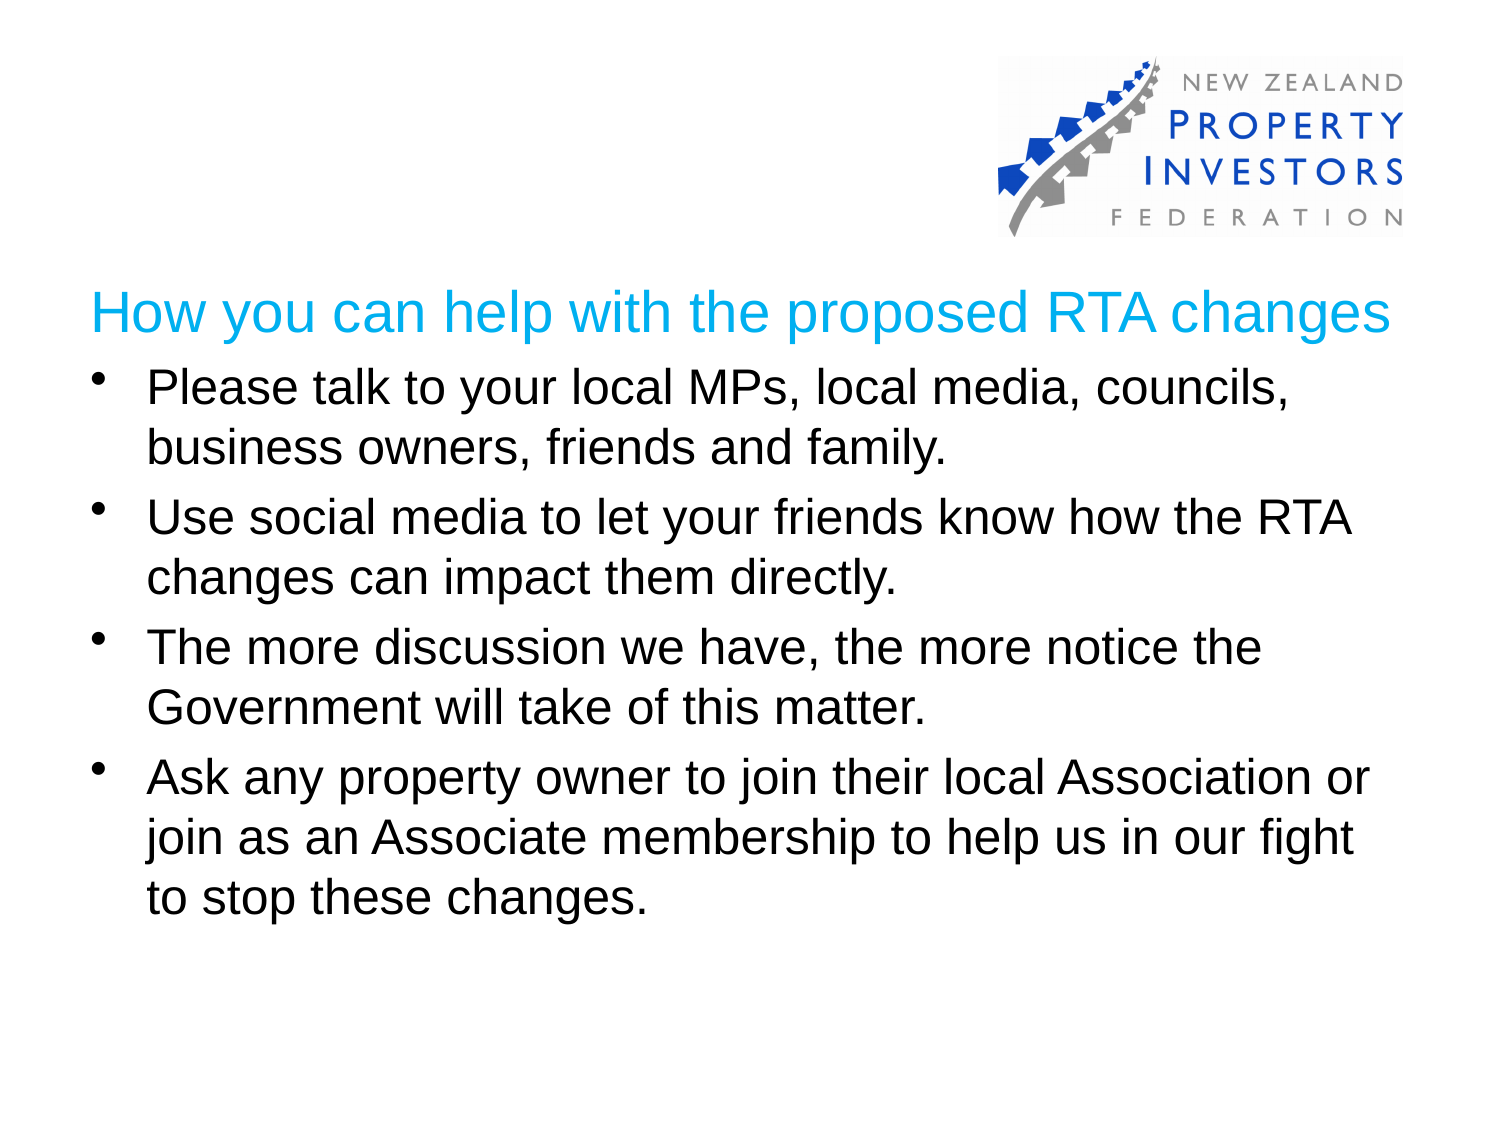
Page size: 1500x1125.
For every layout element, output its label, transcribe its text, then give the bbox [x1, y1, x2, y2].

picture [997, 56, 1403, 237]
list How you can help with the proposed RTA changes Please talk to your local MPs, local media, councils, business owners, friends and family. Use social media to let your friends know how the RTA changes can impact them directly. The more discussion we have, the more notice the Government will take of this matter. Ask any property owner to join their local Association or join as an Associate membership to help us in our fight to stop these changes. [74, 266, 1426, 1010]
